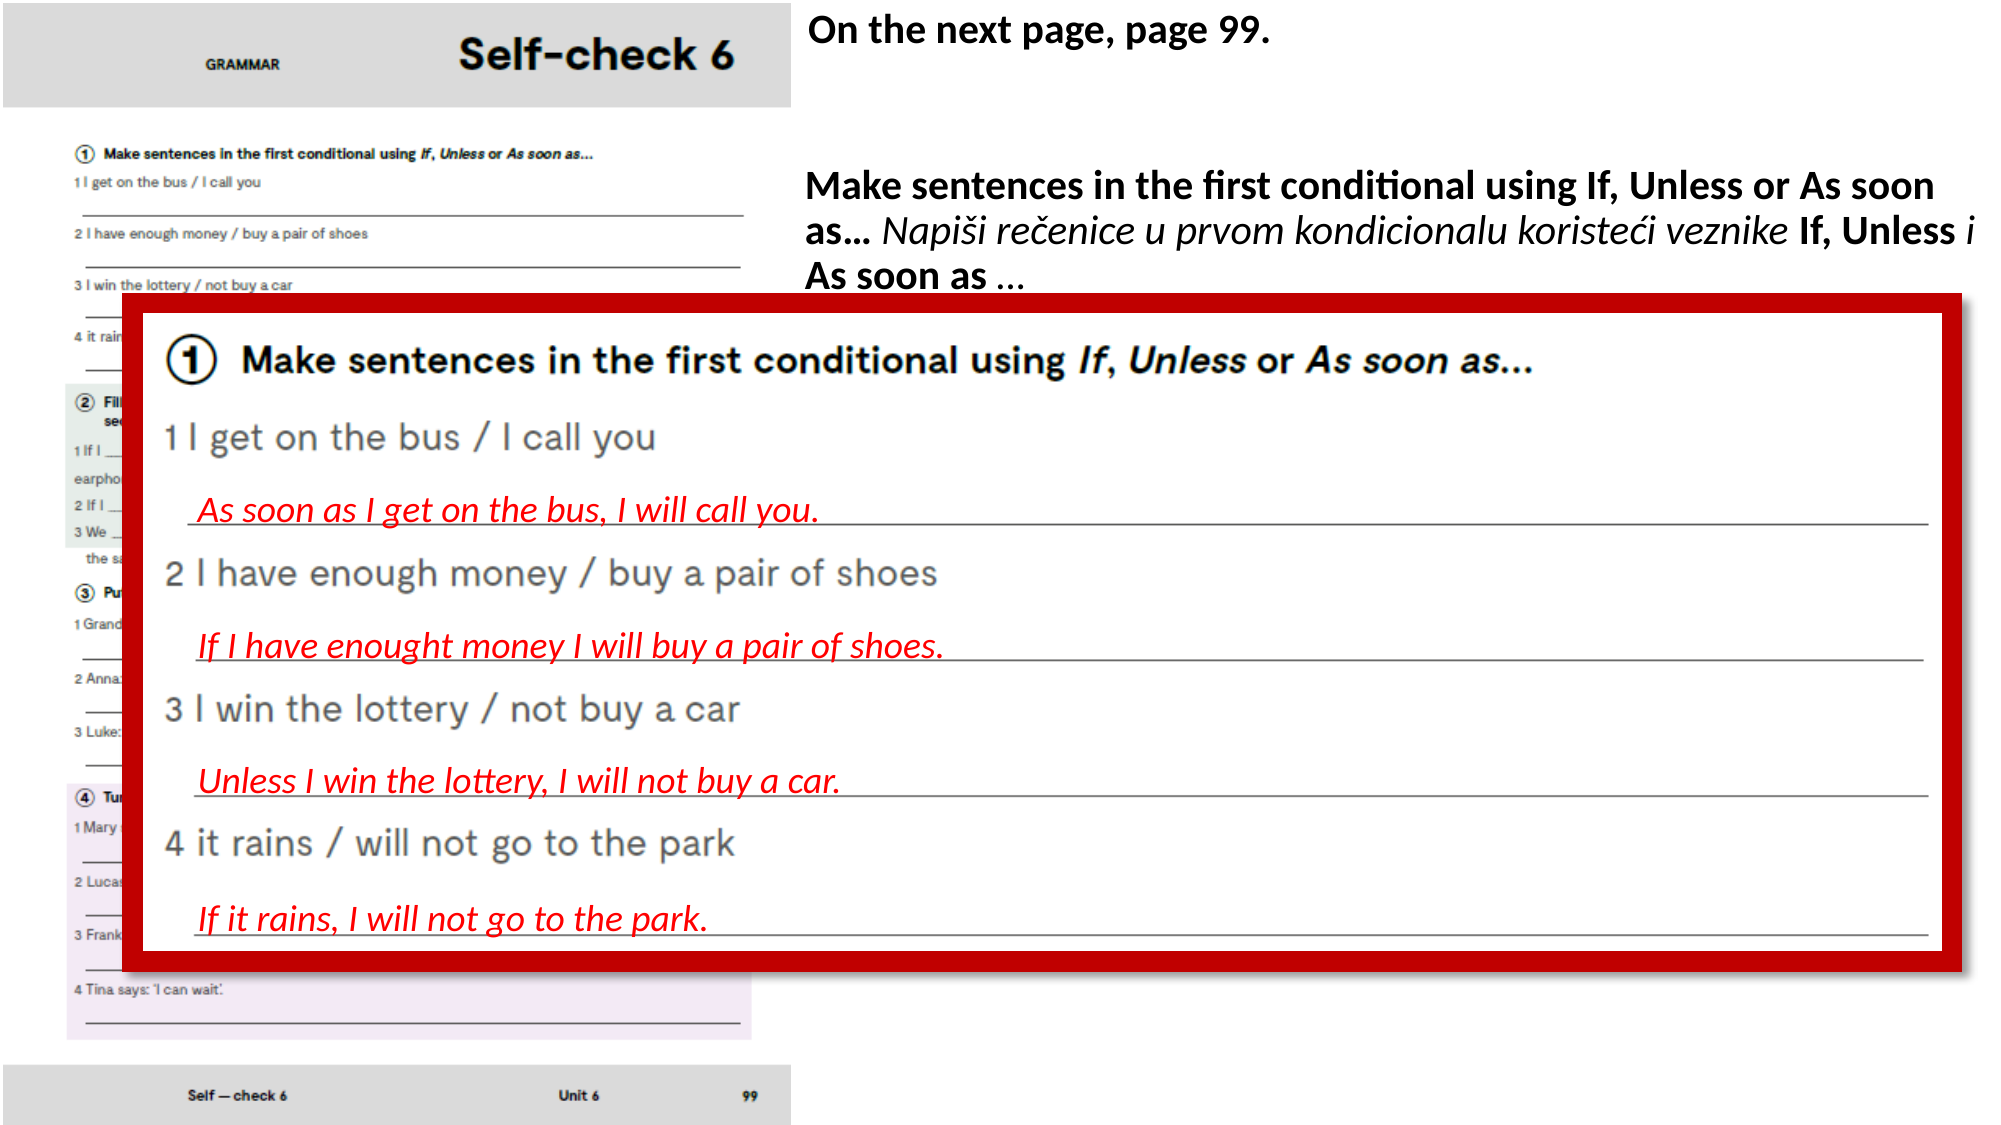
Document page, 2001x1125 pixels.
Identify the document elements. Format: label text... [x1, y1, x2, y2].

picture [3, 3, 1942, 1125]
text_box Make sentences in the first conditional using If, Unless or As soon as… Napiši rečenice u prvom kondicionalu koristeći veznike If, Unless i As soon as … [791, 155, 2000, 1114]
list On the next page, page 99. [793, 0, 1880, 66]
